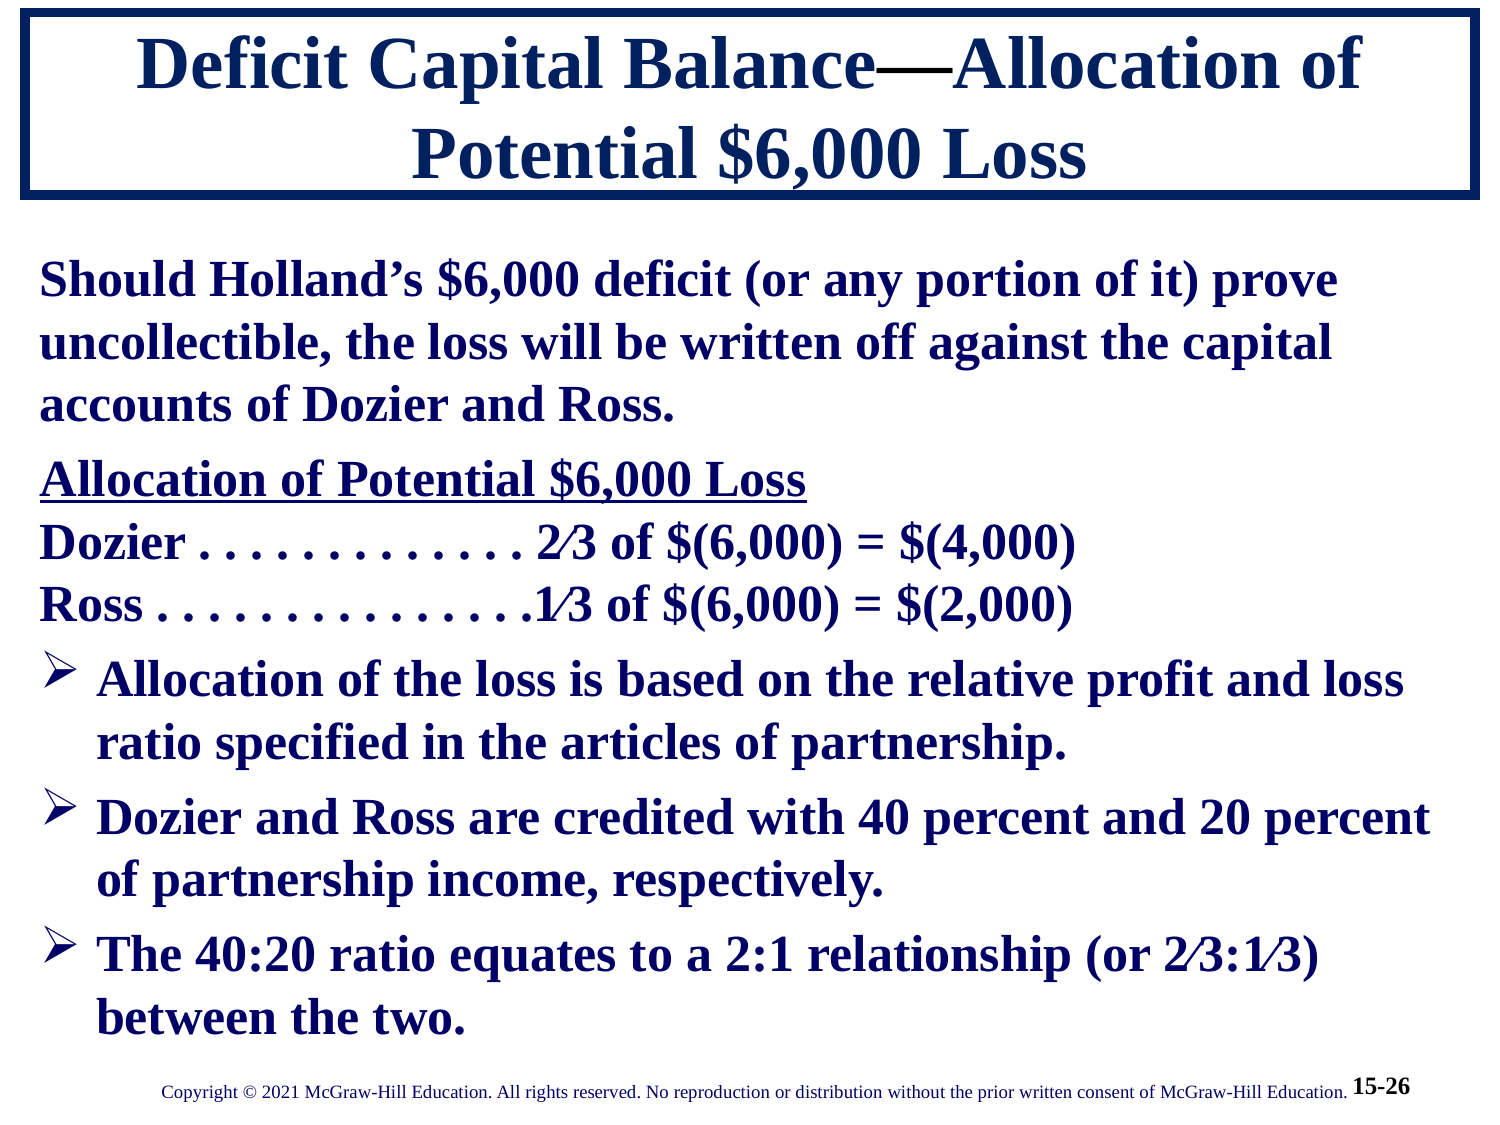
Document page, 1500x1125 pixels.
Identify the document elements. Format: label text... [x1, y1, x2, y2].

title Deficit Capital Balance—Allocation of Potential $6,000 Loss [20, 8, 1480, 200]
text_box Should Holland’s $6,000 deficit (or any portion of it) prove uncollectible, the loss will be written off against the capital accounts of Dozier and Ross. Allocation of Potential $6,000 Loss Dozier . . . . . . . . . . . . . 2⁄3 of $(6,000) = $(4,000) Ross . . . . . . . . . . . . . . .1⁄3 of $(6,000) = $(2,000) Allocation of the loss is based on the relative profit and loss ratio specified in the articles of partnership. Dozier and Ross are credited with 40 percent and 20 percent of partnership income, respectively. The 40:20 ratio equates to a 2:1 relationship (or 2⁄3:1⁄3) between the two. [24, 237, 1475, 1053]
text_box Copyright © 2021 McGraw-Hill Education. All rights reserved. No reproduction or distribution without the prior written consent of McGraw-Hill Education. [81, 1072, 1429, 1110]
